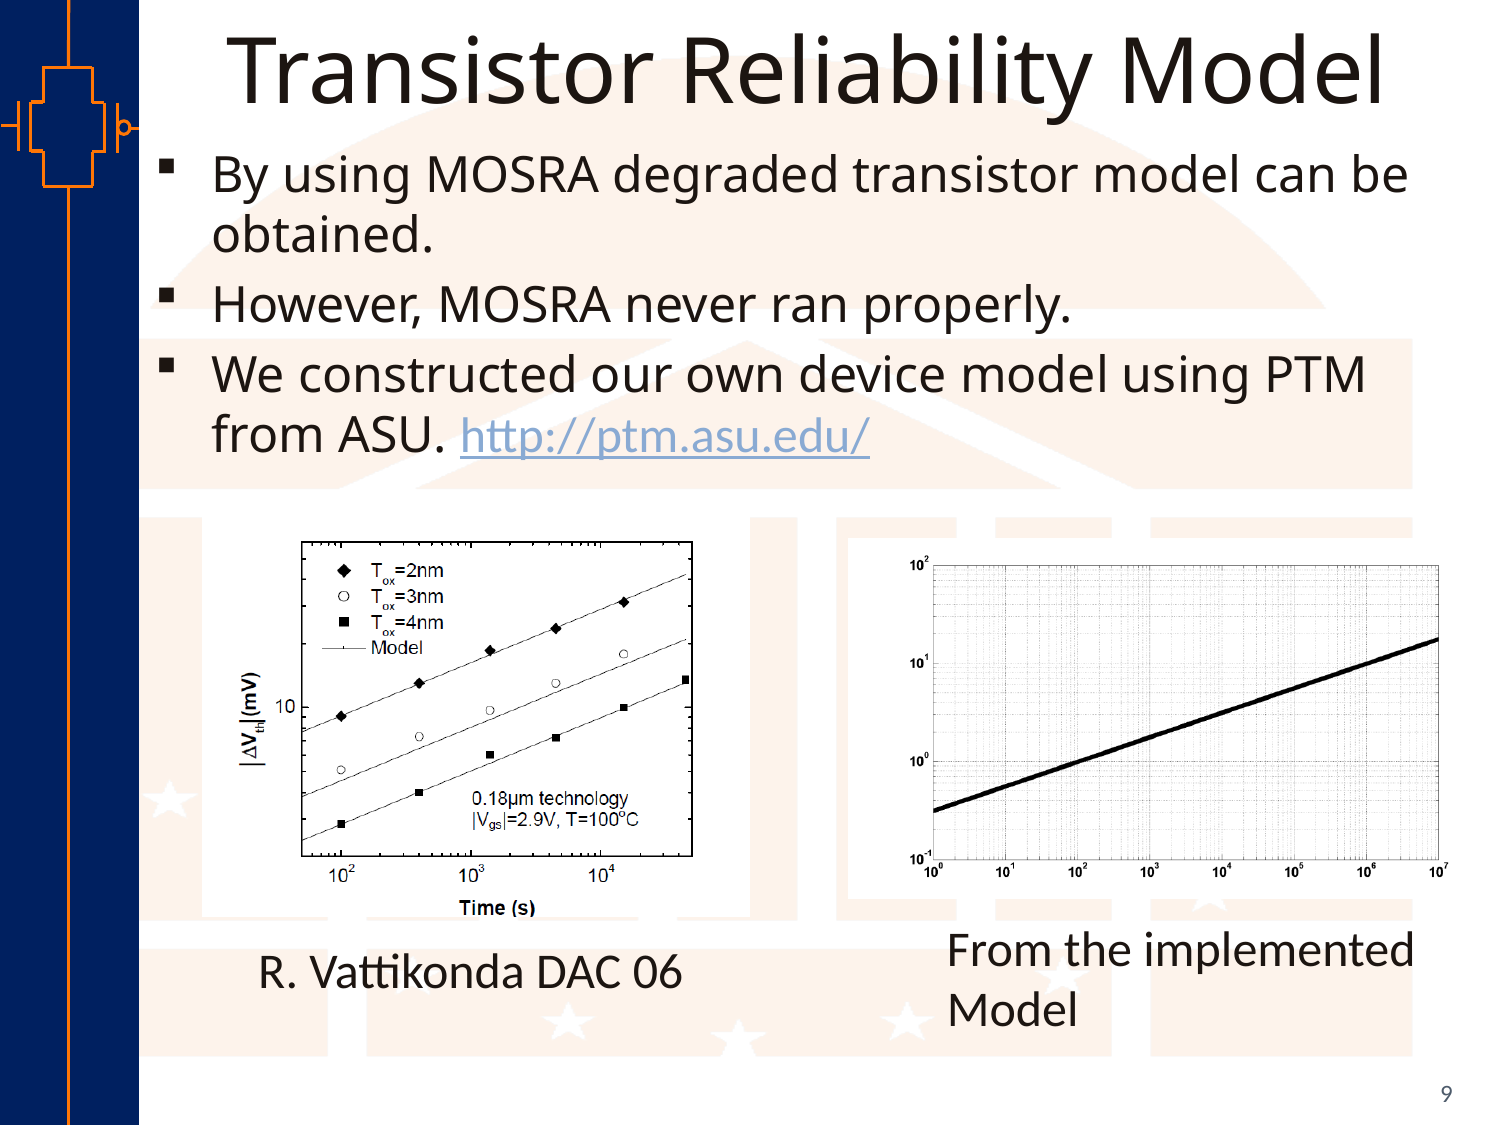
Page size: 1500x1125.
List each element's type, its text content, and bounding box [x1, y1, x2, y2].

text_box R. Vattikonda DAC 06 [243, 928, 730, 1006]
picture [847, 538, 1500, 899]
slide_number 9 [1425, 1062, 1488, 1123]
title Transistor Reliability Model [115, 0, 1500, 130]
text_box From the implemented Model [931, 909, 1456, 1045]
list By using MOSRA degraded transistor model can be obtained. However, MOSRA never ran properly. We constructed our own device model using PTM from ASU. http://ptm.asu.edu/ [139, 134, 1500, 552]
picture [202, 517, 750, 917]
